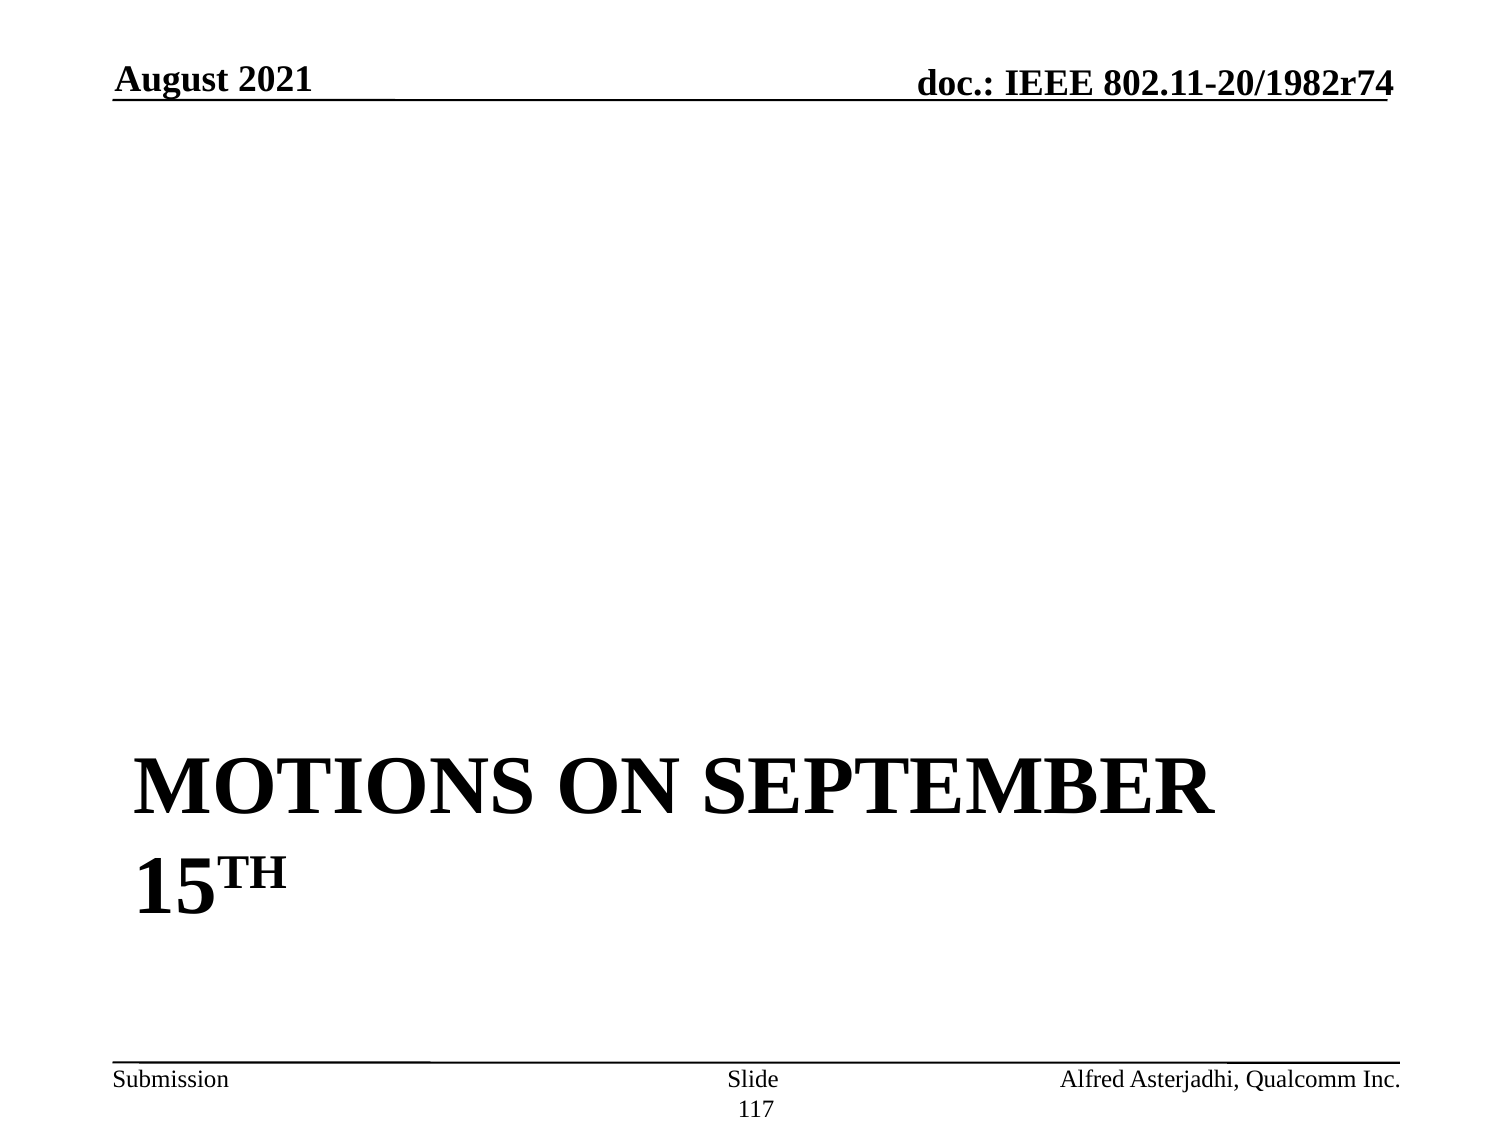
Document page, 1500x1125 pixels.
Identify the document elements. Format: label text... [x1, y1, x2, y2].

title Motions on September 15th [118, 722, 1394, 947]
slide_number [114, 54, 423, 100]
footer Alfred Asterjadhi, Qualcomm Inc. [878, 1061, 1402, 1093]
slide_number Slide 117 [712, 1061, 800, 1123]
